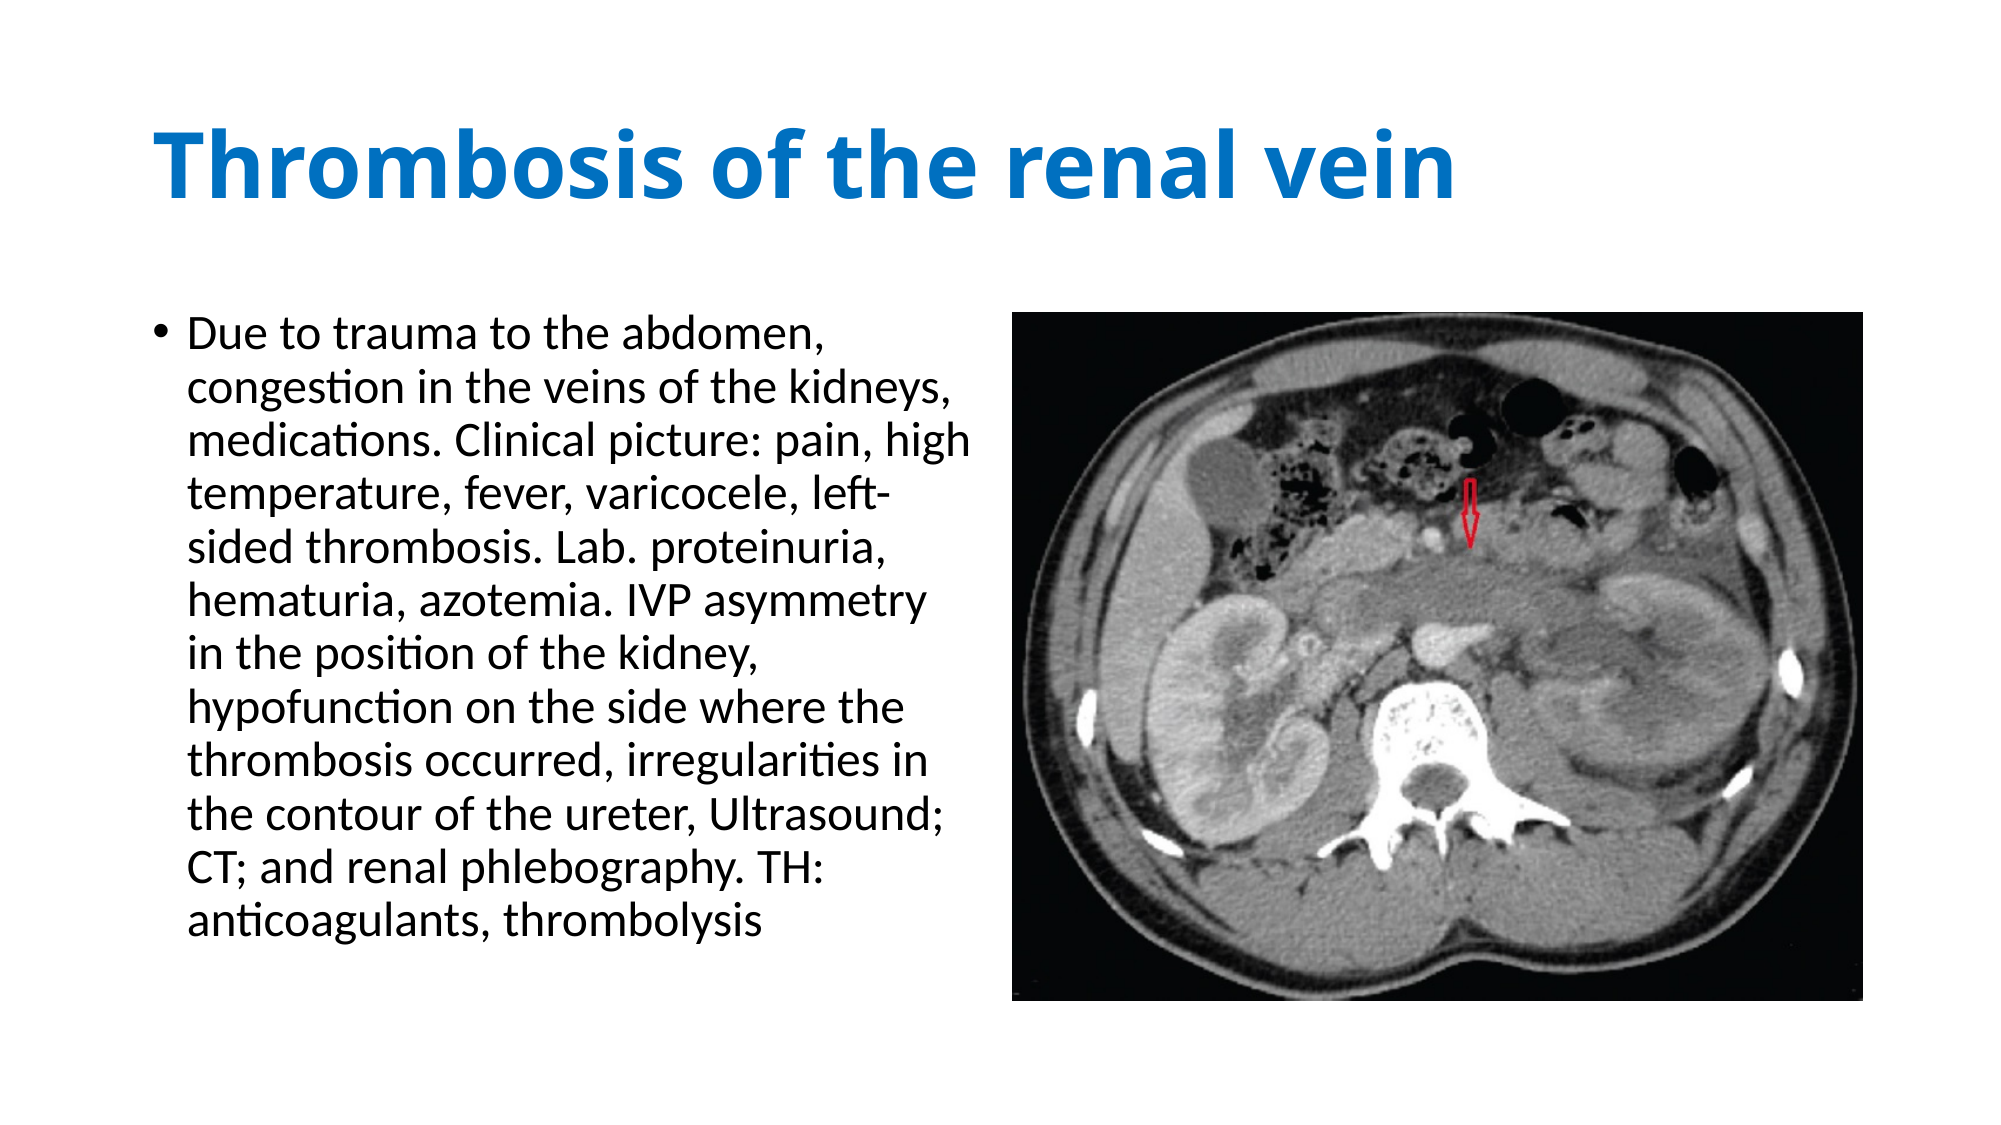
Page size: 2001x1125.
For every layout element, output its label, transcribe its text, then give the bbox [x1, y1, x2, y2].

title Thrombosis of the renal vein [137, 59, 1863, 278]
list Due to trauma to the abdomen, congestion in the veins of the kidneys, medications. Clinical picture: pain, high temperature, fever, varicocele, left-sided thrombosis. Lab. proteinuria, hematuria, azotemia. IVP asymmetry in the position of the kidney, hypofunction on the side where the thrombosis occurred, irregularities in the contour of the ureter, Ultrasound; CT; and renal phlebography. TH: anticoagulants, thrombolysis [137, 299, 988, 1014]
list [1012, 312, 1863, 1001]
